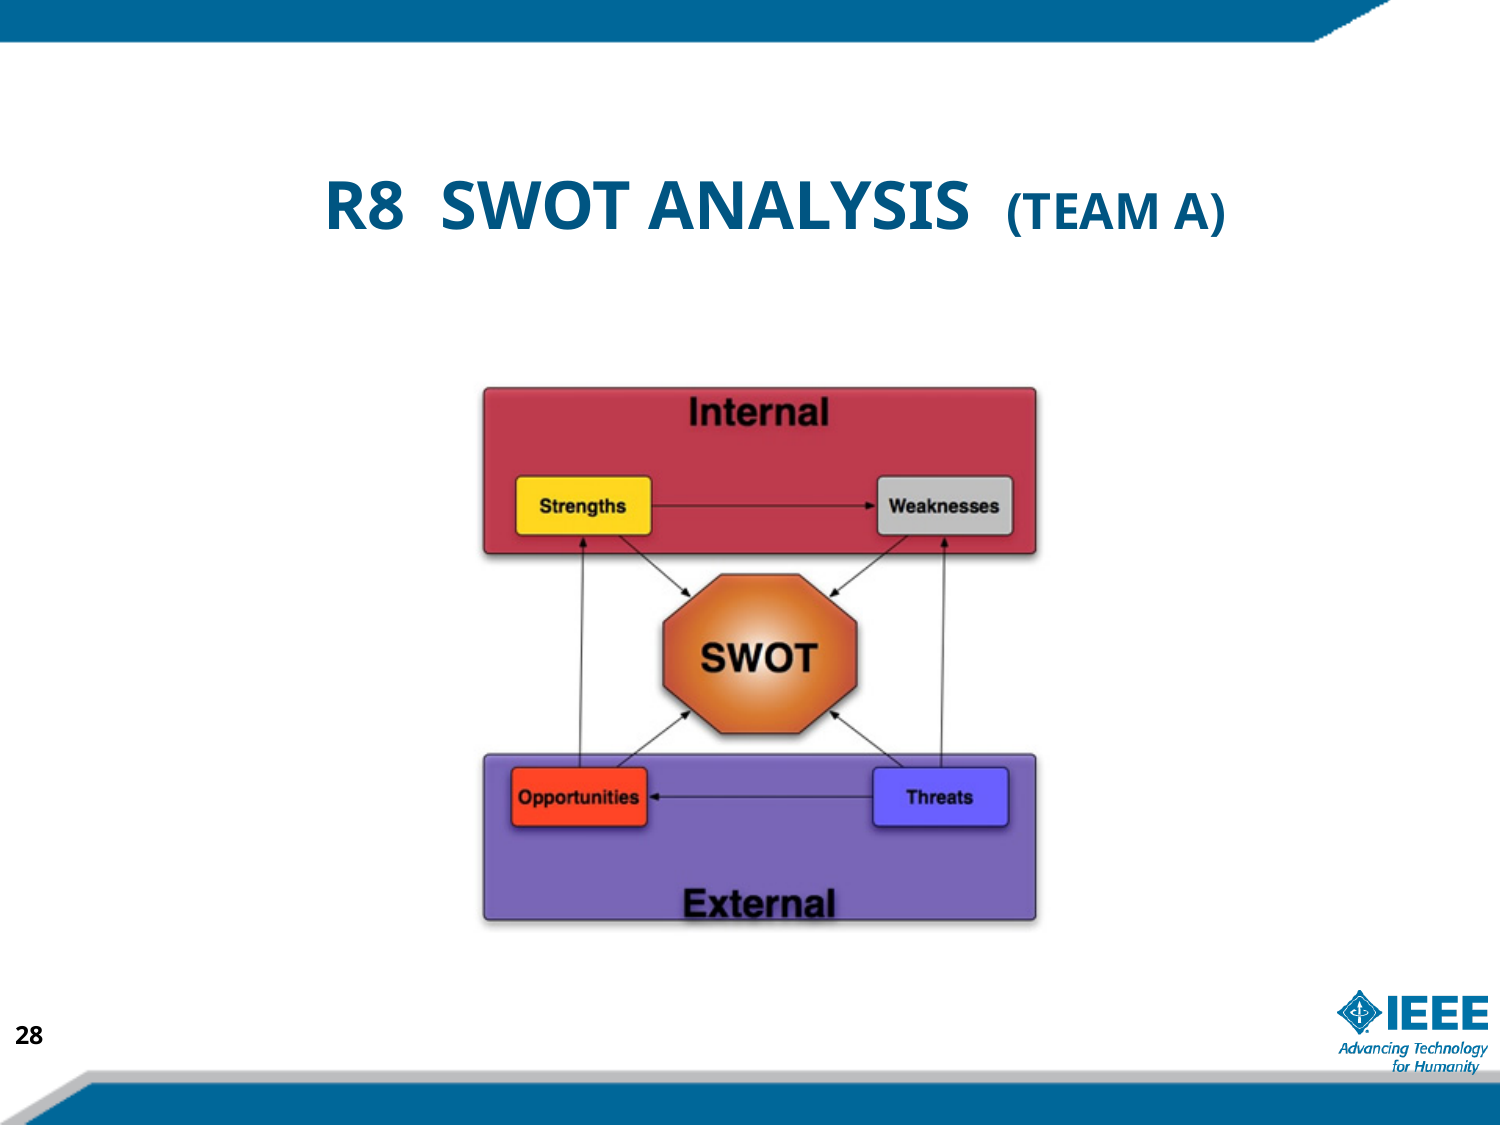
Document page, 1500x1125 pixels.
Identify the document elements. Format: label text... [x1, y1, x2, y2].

picture [0, 0, 1500, 1125]
title R8 SWOT ANALYSIS (TEAM A) [137, 74, 1413, 288]
slide_number 28 [0, 1012, 113, 1073]
